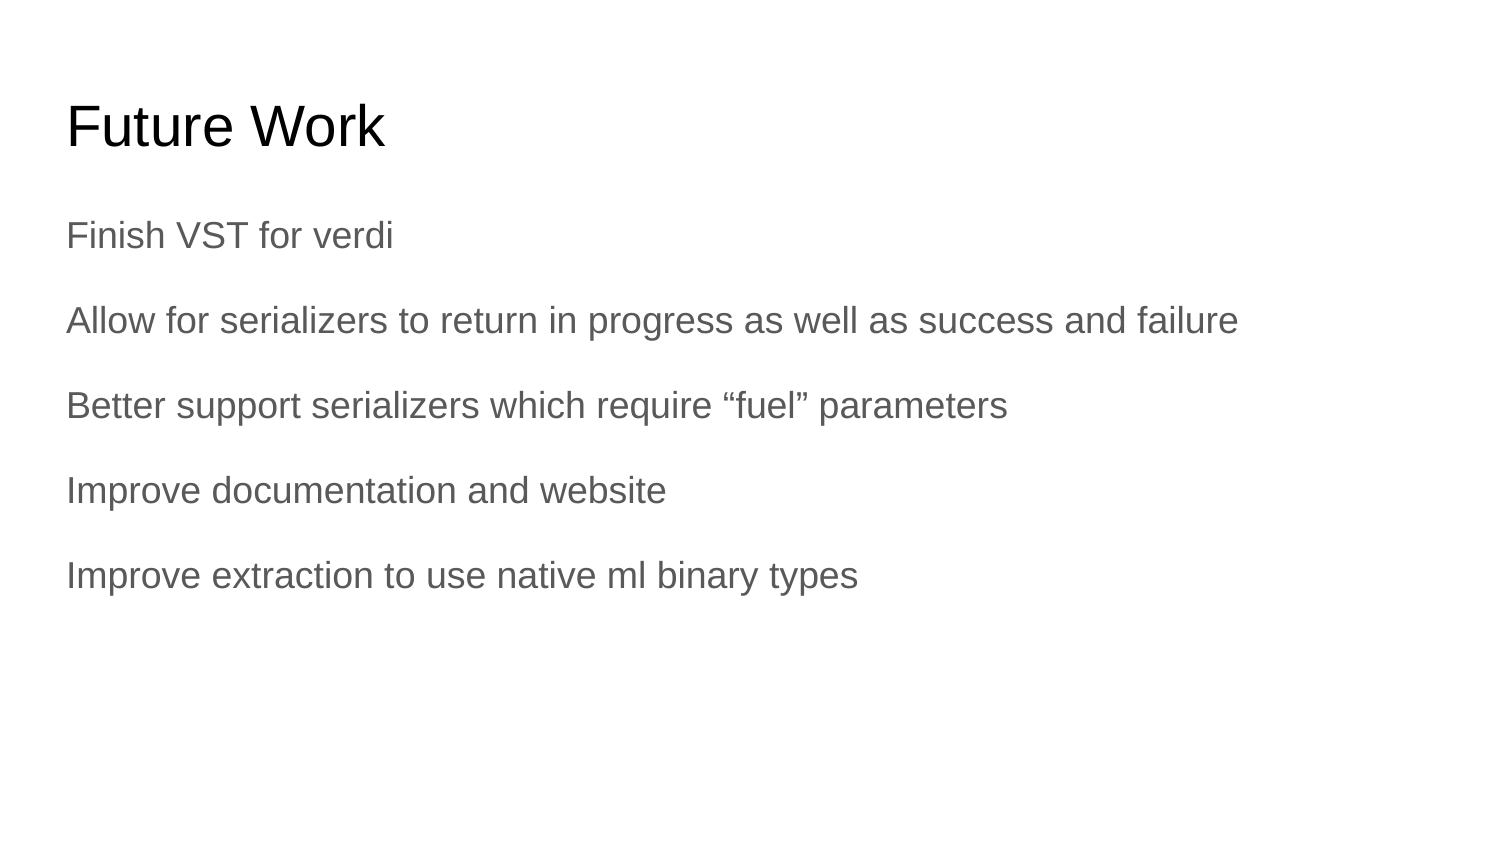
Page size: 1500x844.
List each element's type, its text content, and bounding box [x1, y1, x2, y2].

list Finish VST for verdi Allow for serializers to return in progress as well as success and failure Better support serializers which require “fuel” parameters Improve documentation and website Improve extraction to use native ml binary types [51, 189, 1449, 750]
title Future Work [51, 72, 1449, 167]
